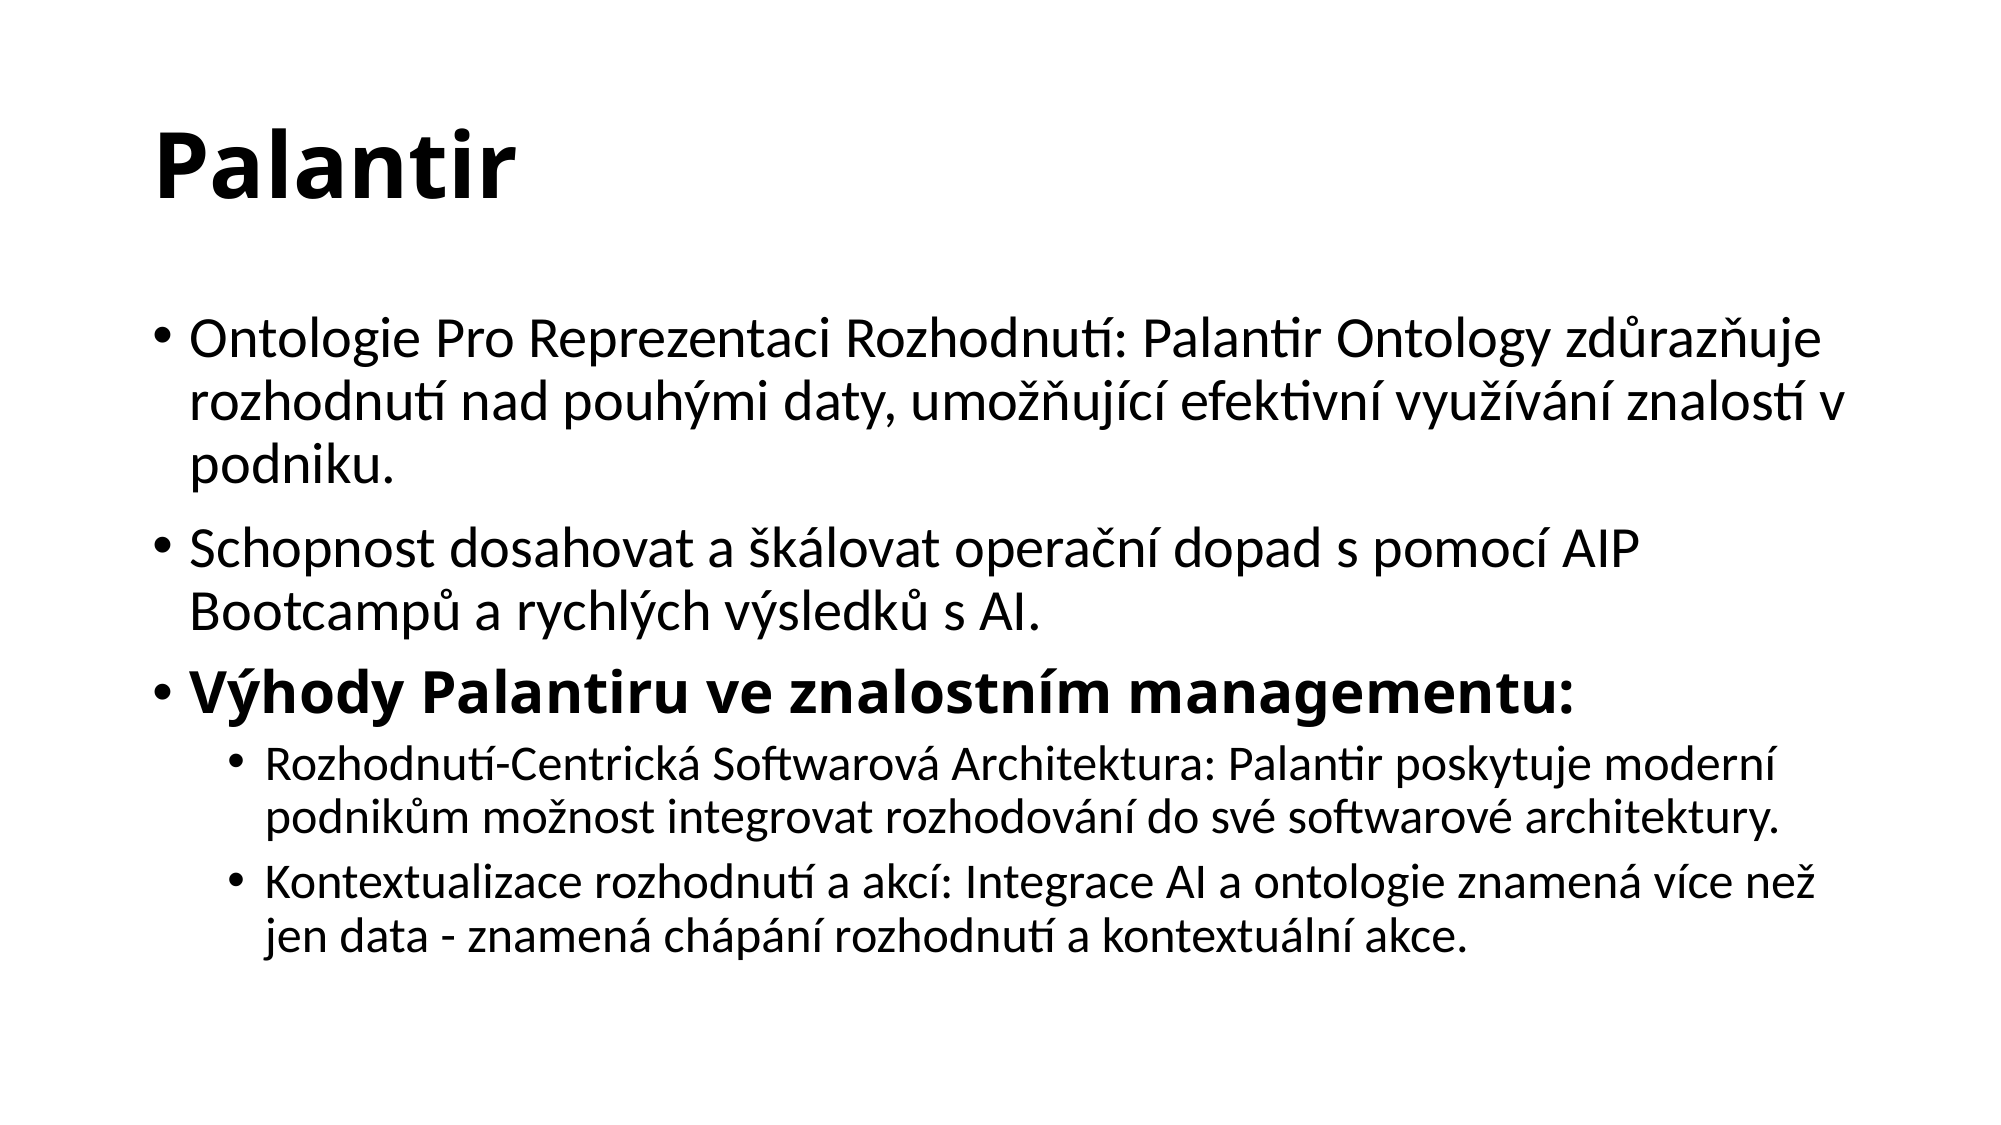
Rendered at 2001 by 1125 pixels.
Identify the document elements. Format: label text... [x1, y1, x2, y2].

list Ontologie Pro Reprezentaci Rozhodnutí: Palantir Ontology zdůrazňuje rozhodnutí nad pouhými daty, umožňující efektivní využívání znalostí v podniku. Schopnost dosahovat a škálovat operační dopad s pomocí AIP Bootcampů a rychlých výsledků s AI. Výhody Palantiru ve znalostním managementu: Rozhodnutí-Centrická Softwarová Architektura: Palantir poskytuje moderní podnikům možnost integrovat rozhodování do své softwarové architektury. Kontextualizace rozhodnutí a akcí: Integrace AI a ontologie znamená více než jen data - znamená chápání rozhodnutí a kontextuální akce. [137, 299, 1863, 1014]
title Palantir [137, 59, 1863, 278]
